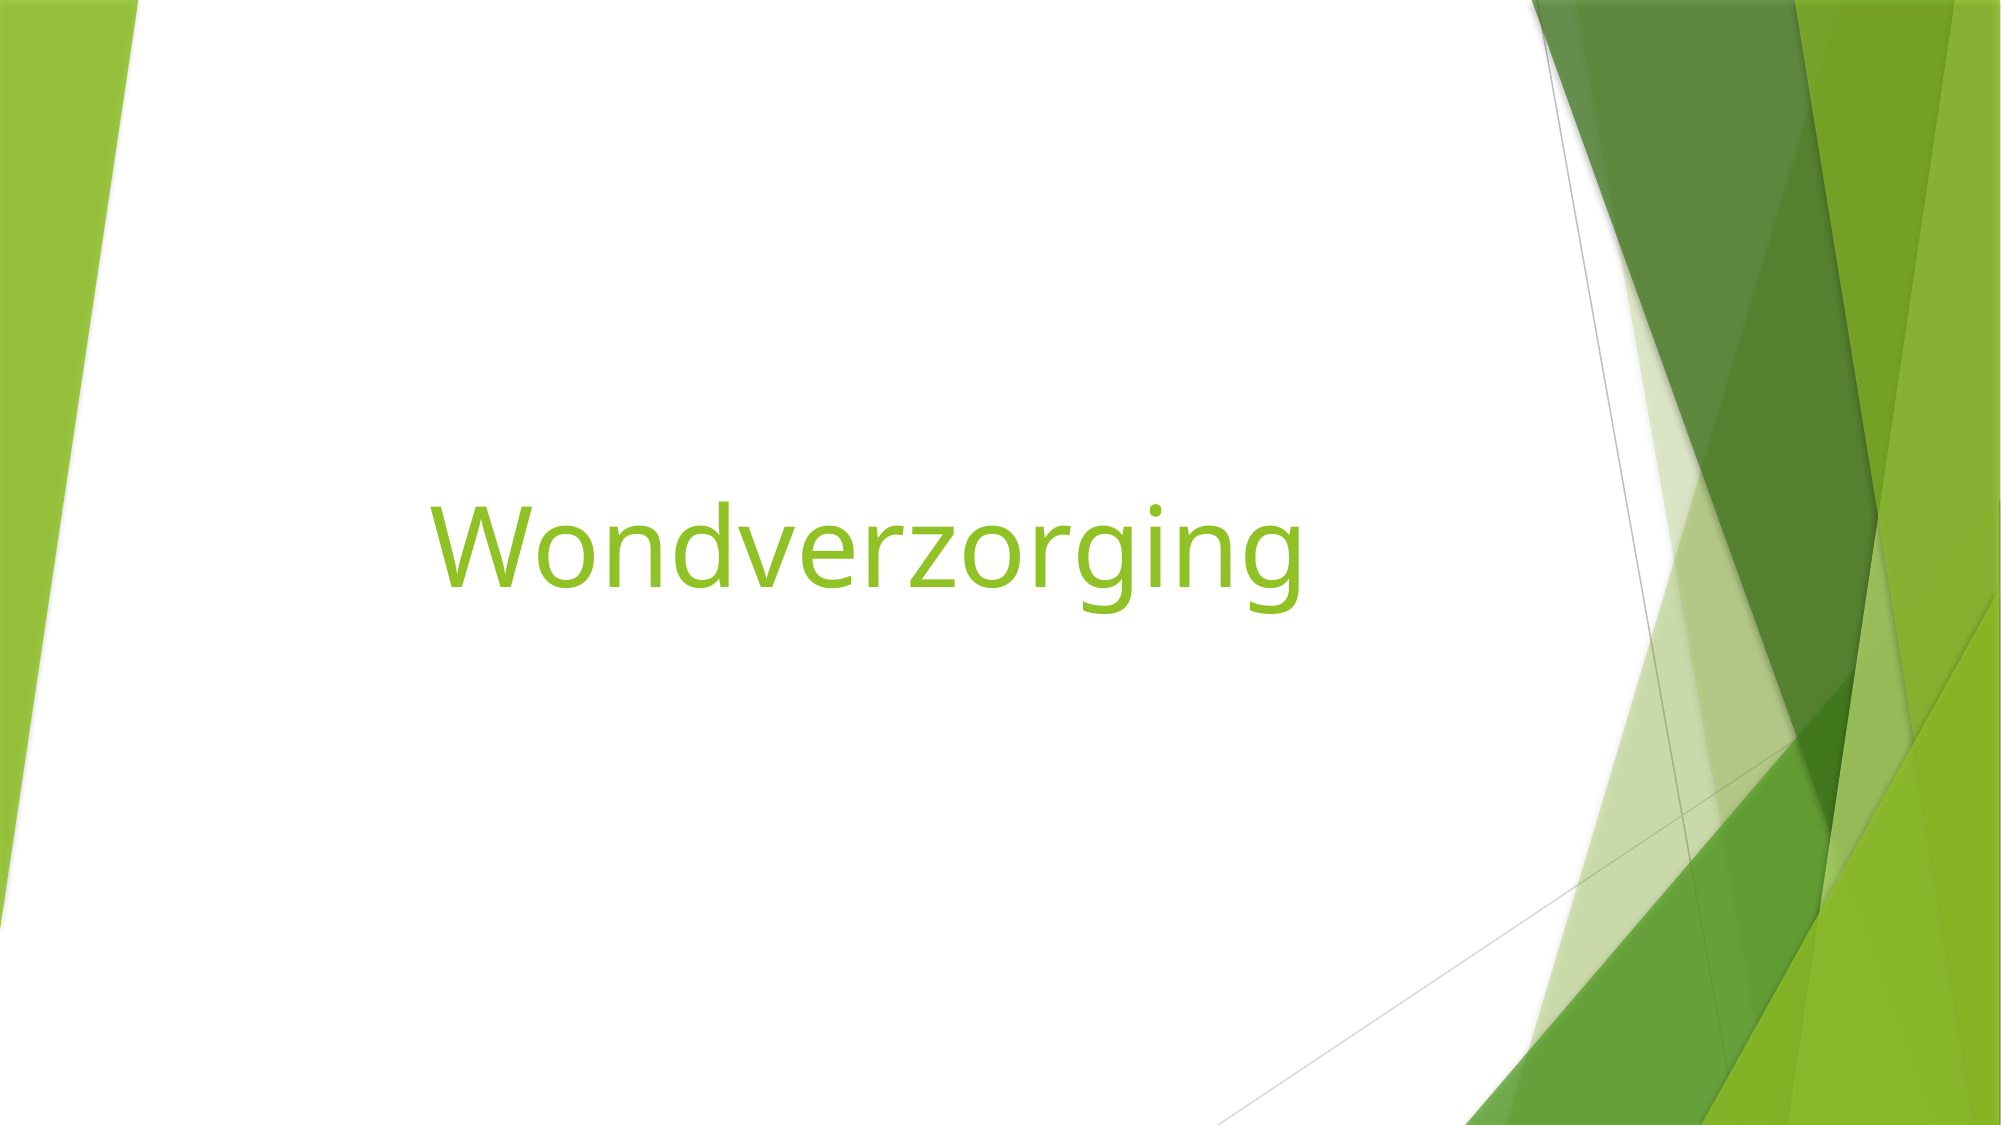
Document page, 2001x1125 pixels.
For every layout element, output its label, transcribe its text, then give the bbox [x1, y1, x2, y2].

title Wondverzorging [247, 394, 1522, 618]
